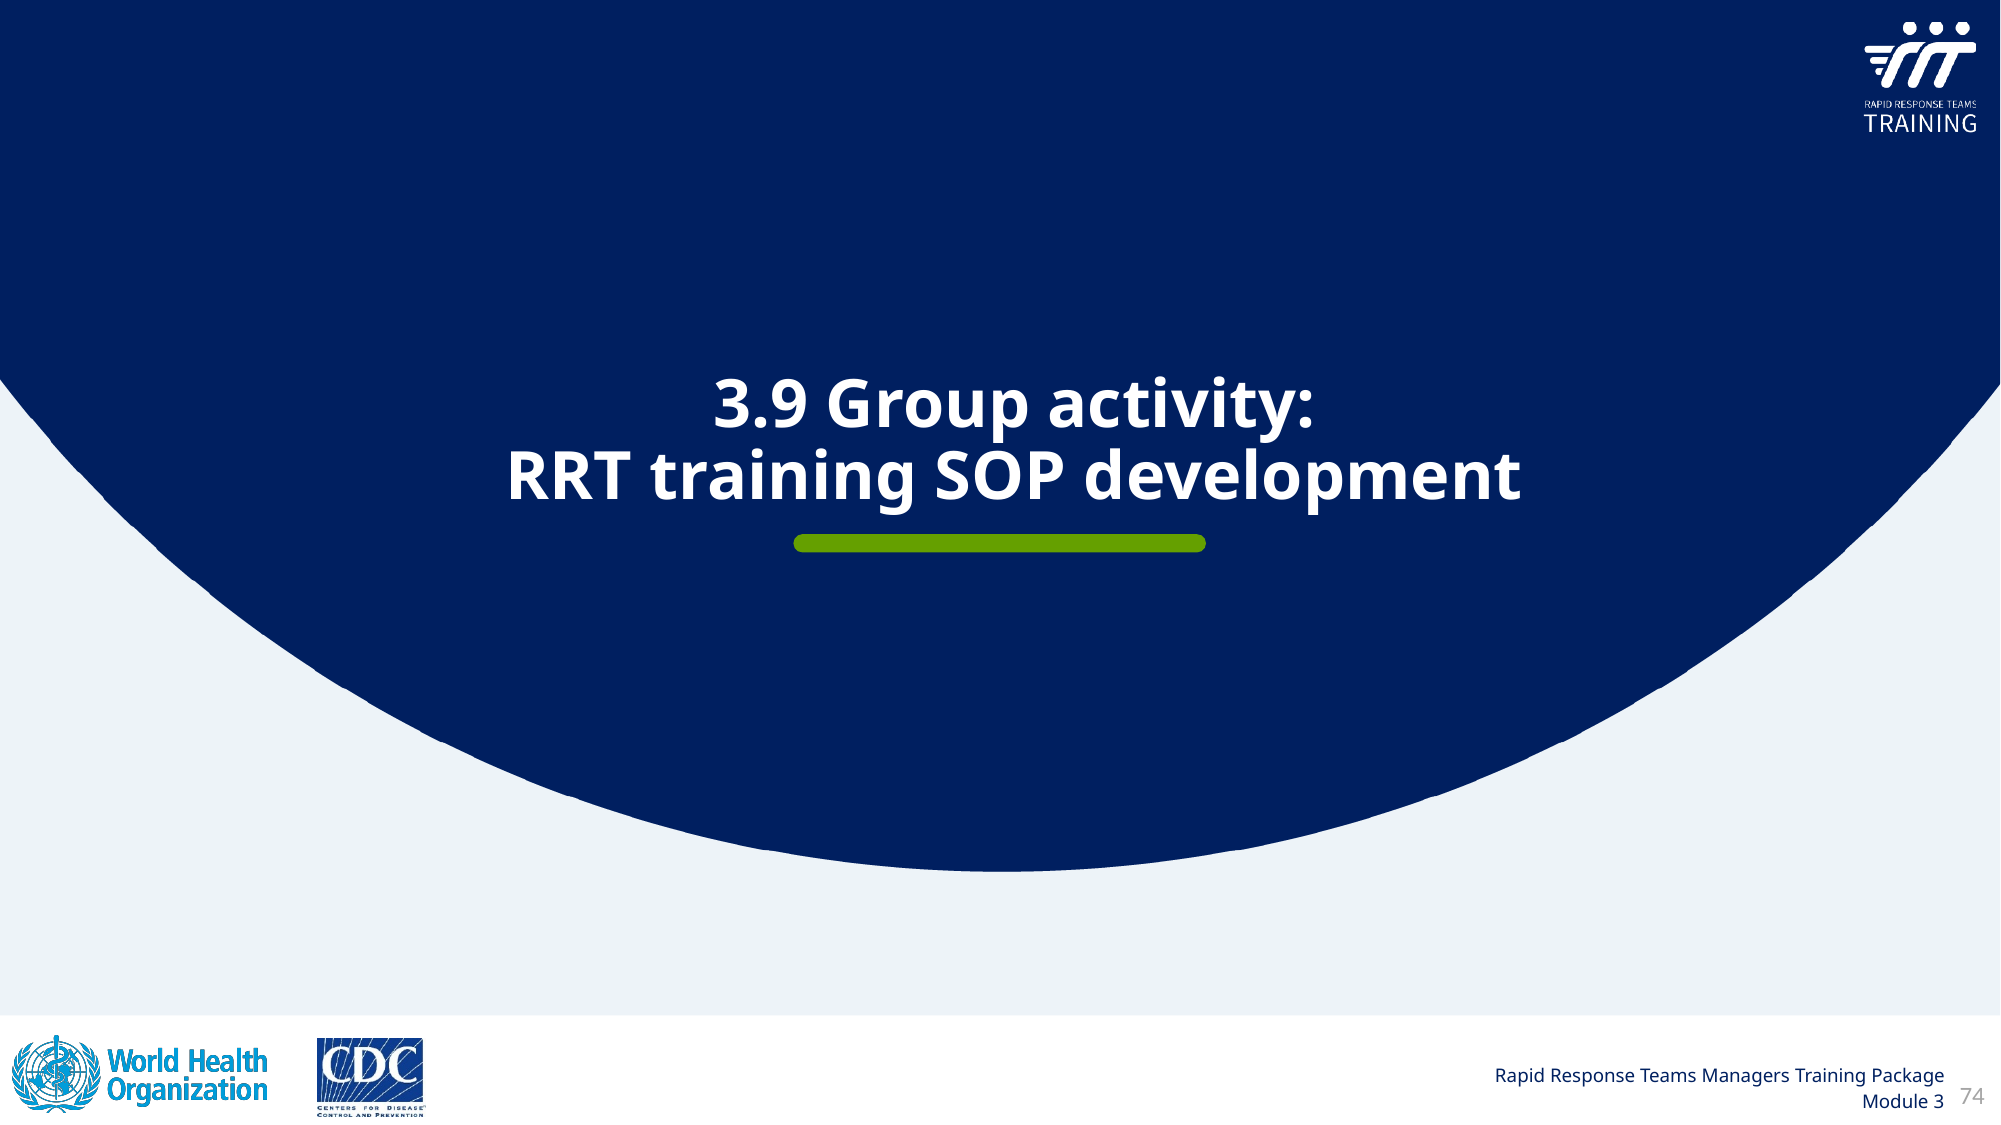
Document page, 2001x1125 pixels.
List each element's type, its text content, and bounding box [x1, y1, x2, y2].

picture [50, 1108, 62, 1113]
picture [0, 0, 2001, 904]
picture [24, 1054, 36, 1087]
picture [34, 1054, 43, 1078]
picture [36, 1088, 78, 1105]
picture [12, 1035, 54, 1068]
picture [40, 1062, 47, 1070]
picture [317, 1038, 426, 1117]
picture [71, 1053, 90, 1091]
list 3.9 Group activity: RRT training SOP development [91, 288, 1955, 596]
picture [30, 1083, 37, 1091]
slide_number 74 [1930, 1072, 2000, 1125]
picture [59, 1035, 267, 1113]
picture [12, 1083, 48, 1113]
picture [22, 1062, 26, 1077]
picture [46, 1056, 54, 1062]
